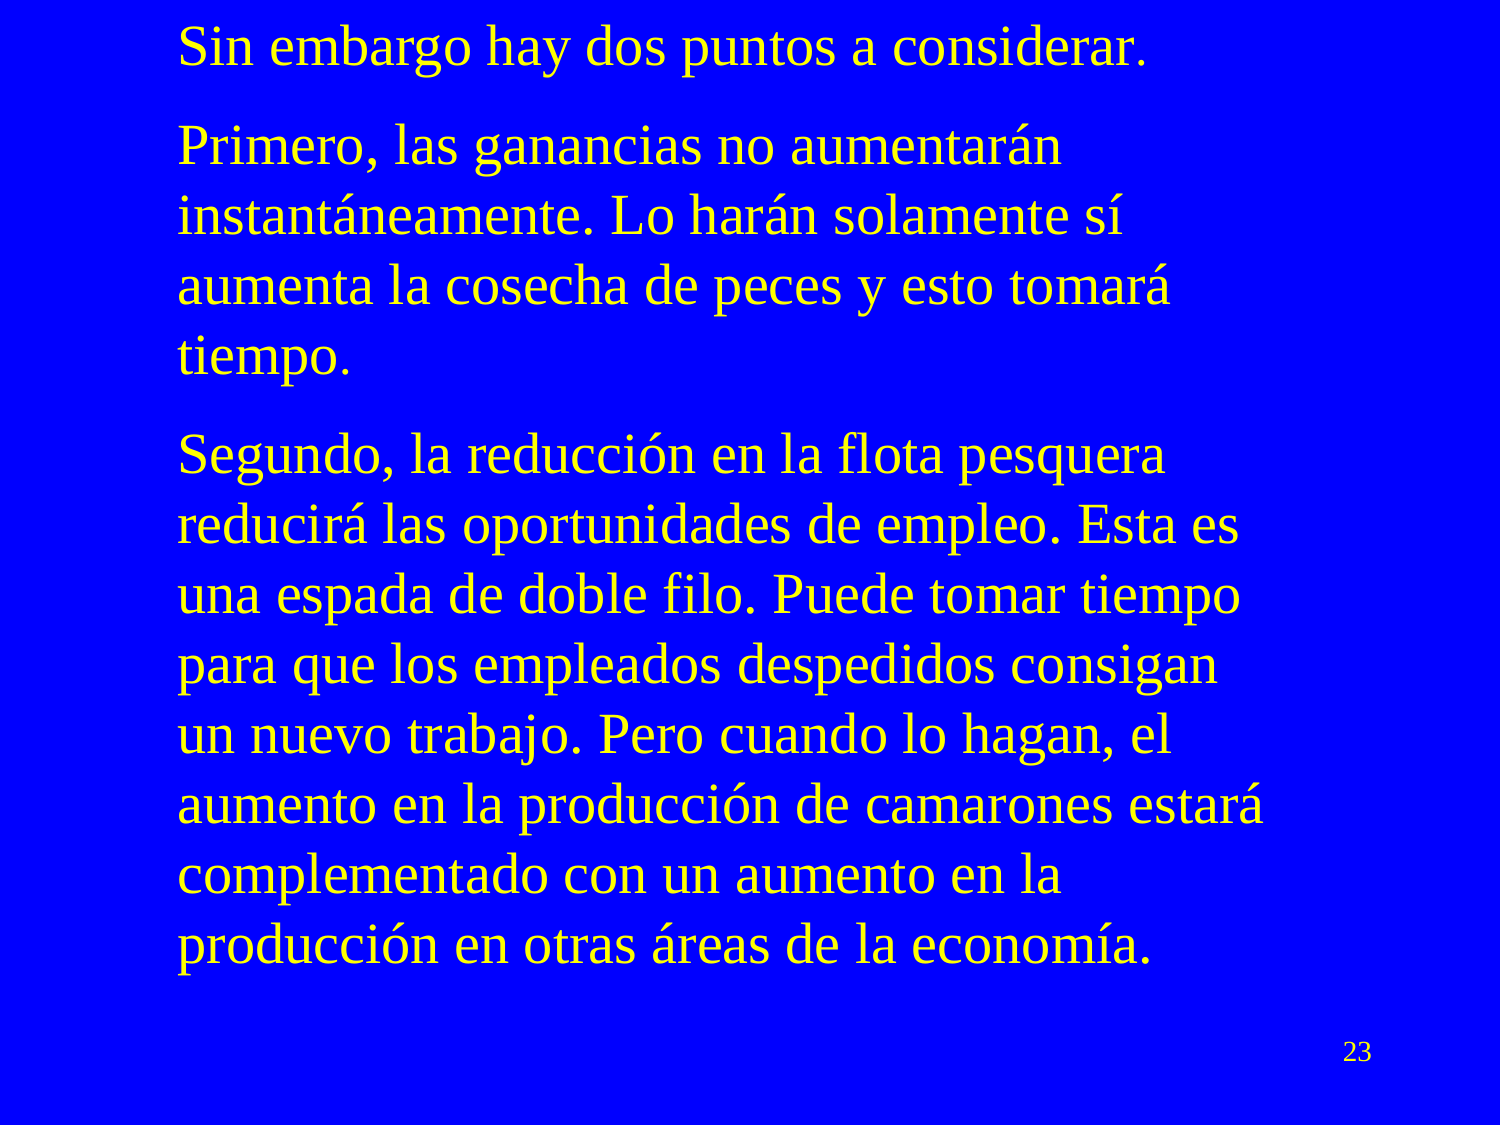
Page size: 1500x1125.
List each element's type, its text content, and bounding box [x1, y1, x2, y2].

text_box Sin embargo hay dos puntos a considerar. Primero, las ganancias no aumentarán instantáneamente. Lo harán solamente sí aumenta la cosecha de peces y esto tomará tiempo. Segundo, la reducción en la flota pesquera reducirá las oportunidades de empleo. Esta es una espada de doble filo. Puede tomar tiempo para que los empleados despedidos consigan un nuevo trabajo. Pero cuando lo hagan, el aumento en la producción de camarones estará complementado con un aumento en la producción en otras áreas de la economía. [162, 0, 1288, 983]
slide_number 23 [1074, 1024, 1388, 1101]
